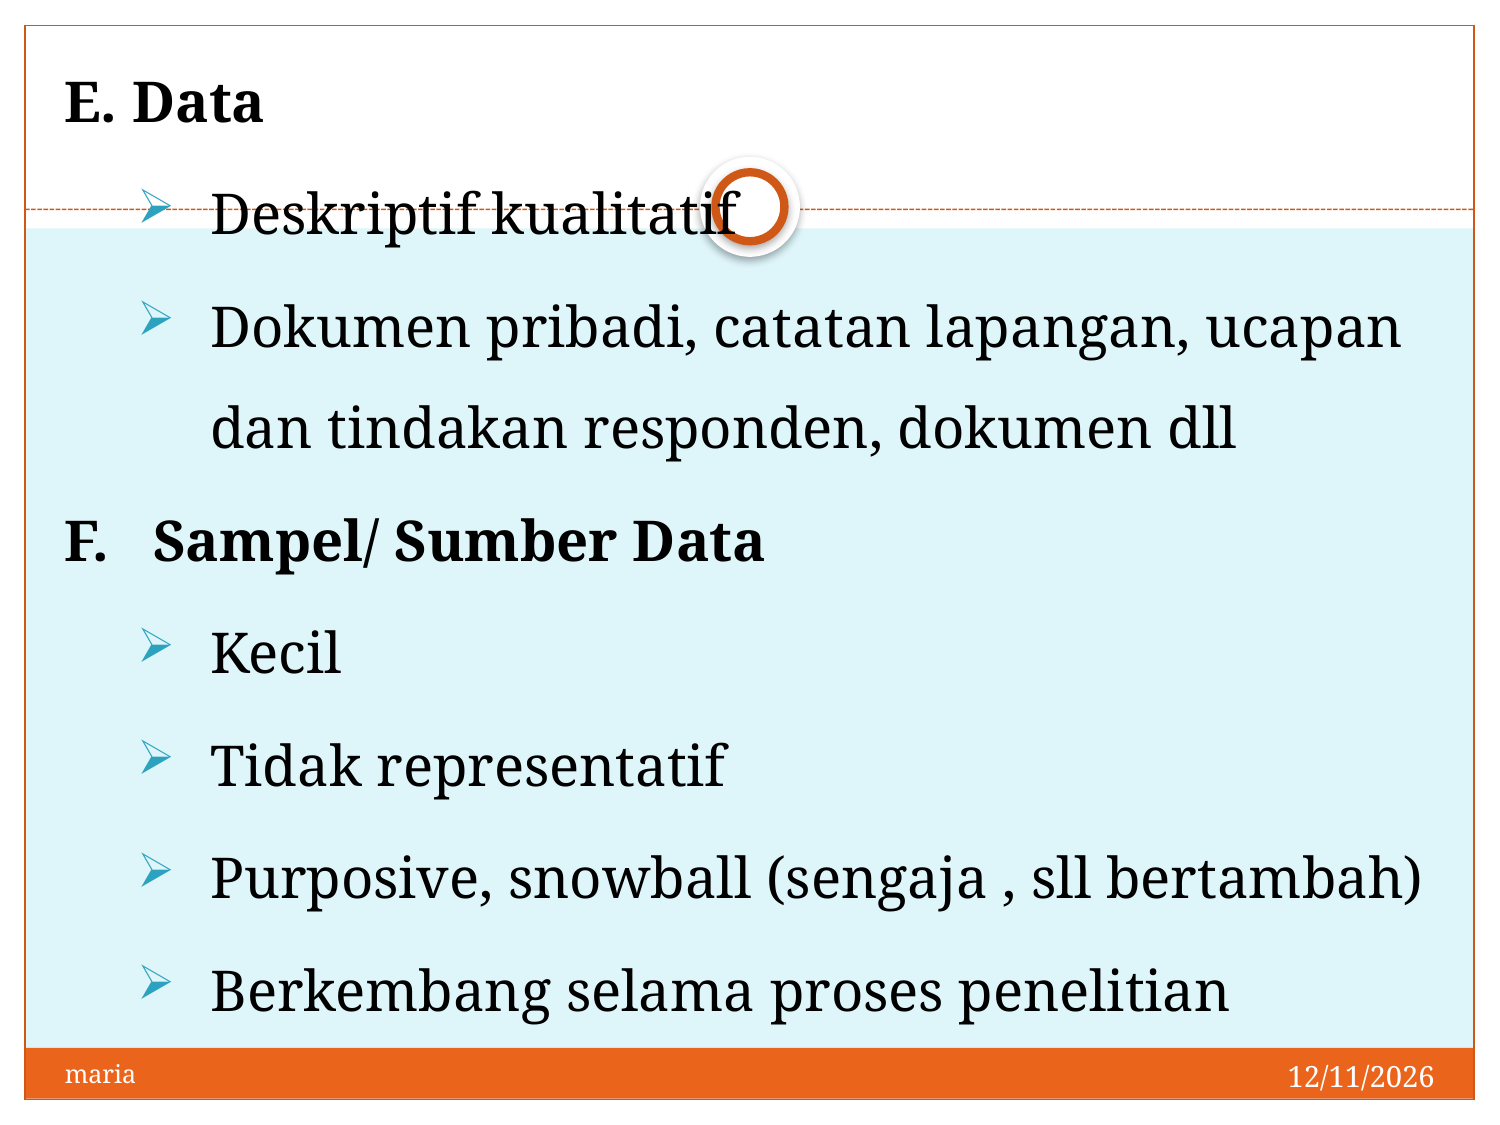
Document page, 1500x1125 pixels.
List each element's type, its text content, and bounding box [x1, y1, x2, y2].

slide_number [950, 1050, 1450, 1111]
list E. Data Deskriptif kualitatif Dokumen pribadi, catatan lapangan, ucapan dan tindakan responden, dokumen dll F. Sampel/ Sumber Data Kecil Tidak representatif Purposive, snowball (sengaja , sll bertambah) Berkembang selama proses penelitian [49, 58, 1445, 1032]
footer maria [50, 1051, 638, 1112]
